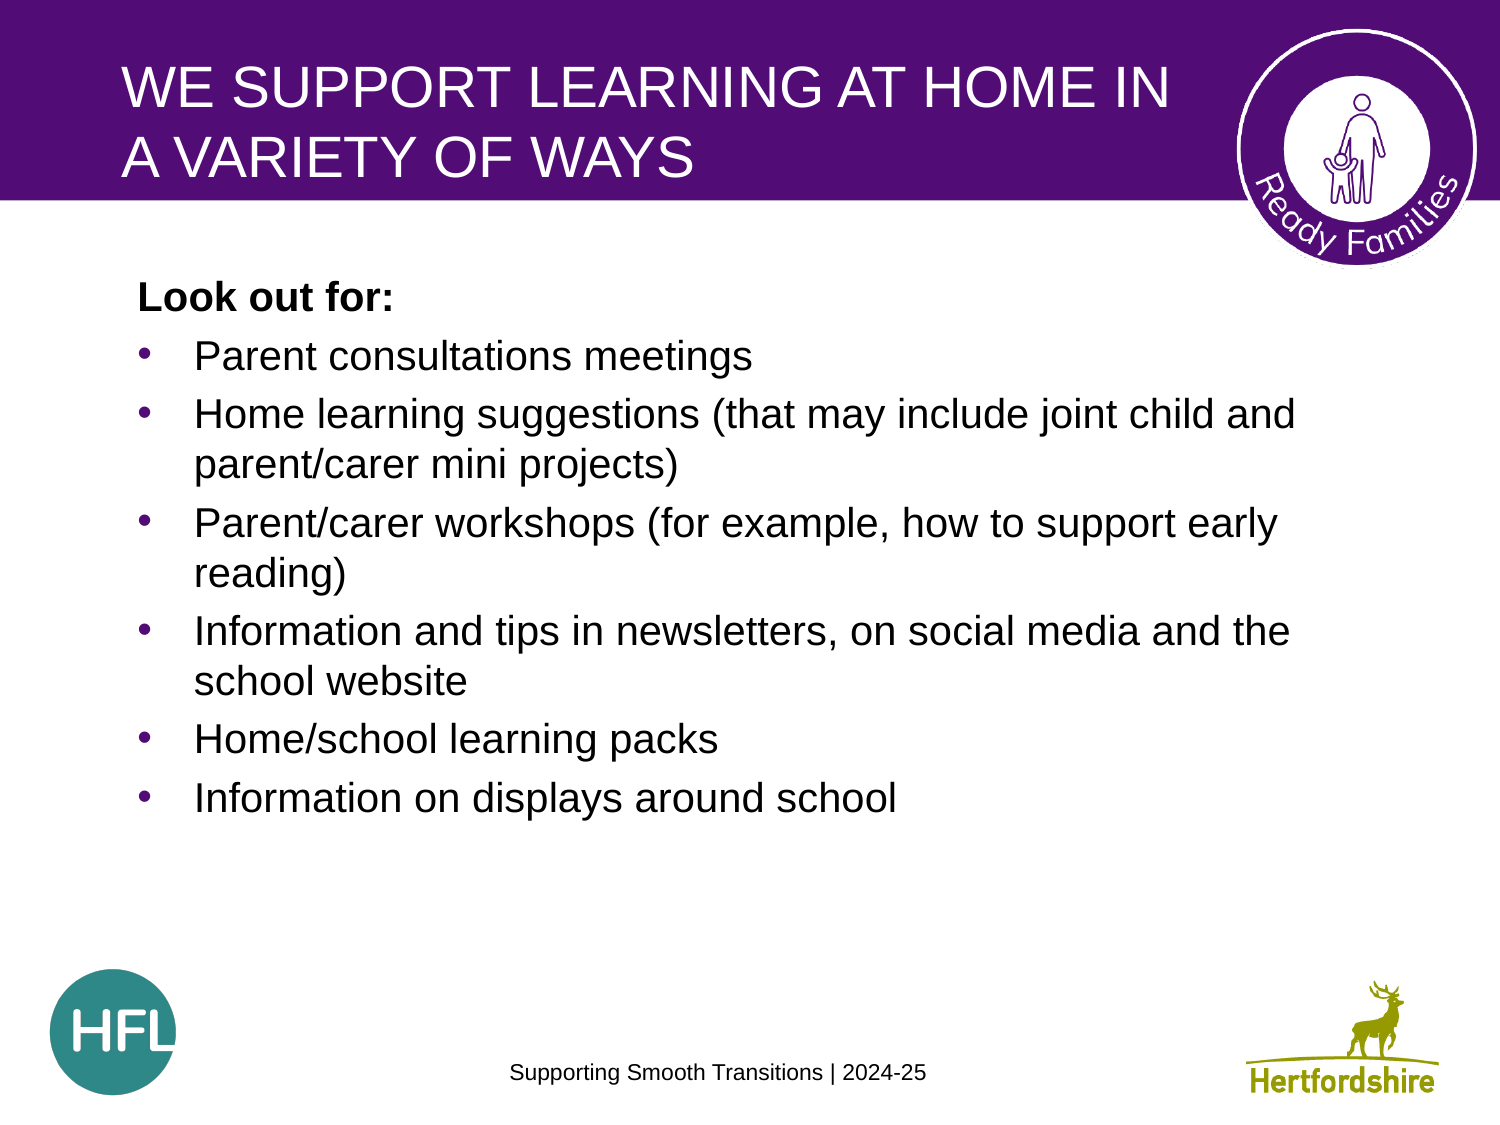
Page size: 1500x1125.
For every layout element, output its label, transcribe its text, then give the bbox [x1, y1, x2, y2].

list Look out for: Parent consultations meetings Home learning suggestions (that may include joint child and parent/carer mini projects) Parent/carer workshops (for example, how to support early reading) Information and tips in newsletters, on social media and the school website Home/school learning packs Information on displays around school [122, 262, 1389, 909]
picture [1197, 952, 1487, 1125]
picture [40, 963, 184, 1103]
title We support learning at home in a variety of ways [106, 9, 1234, 197]
picture [1234, 26, 1479, 271]
